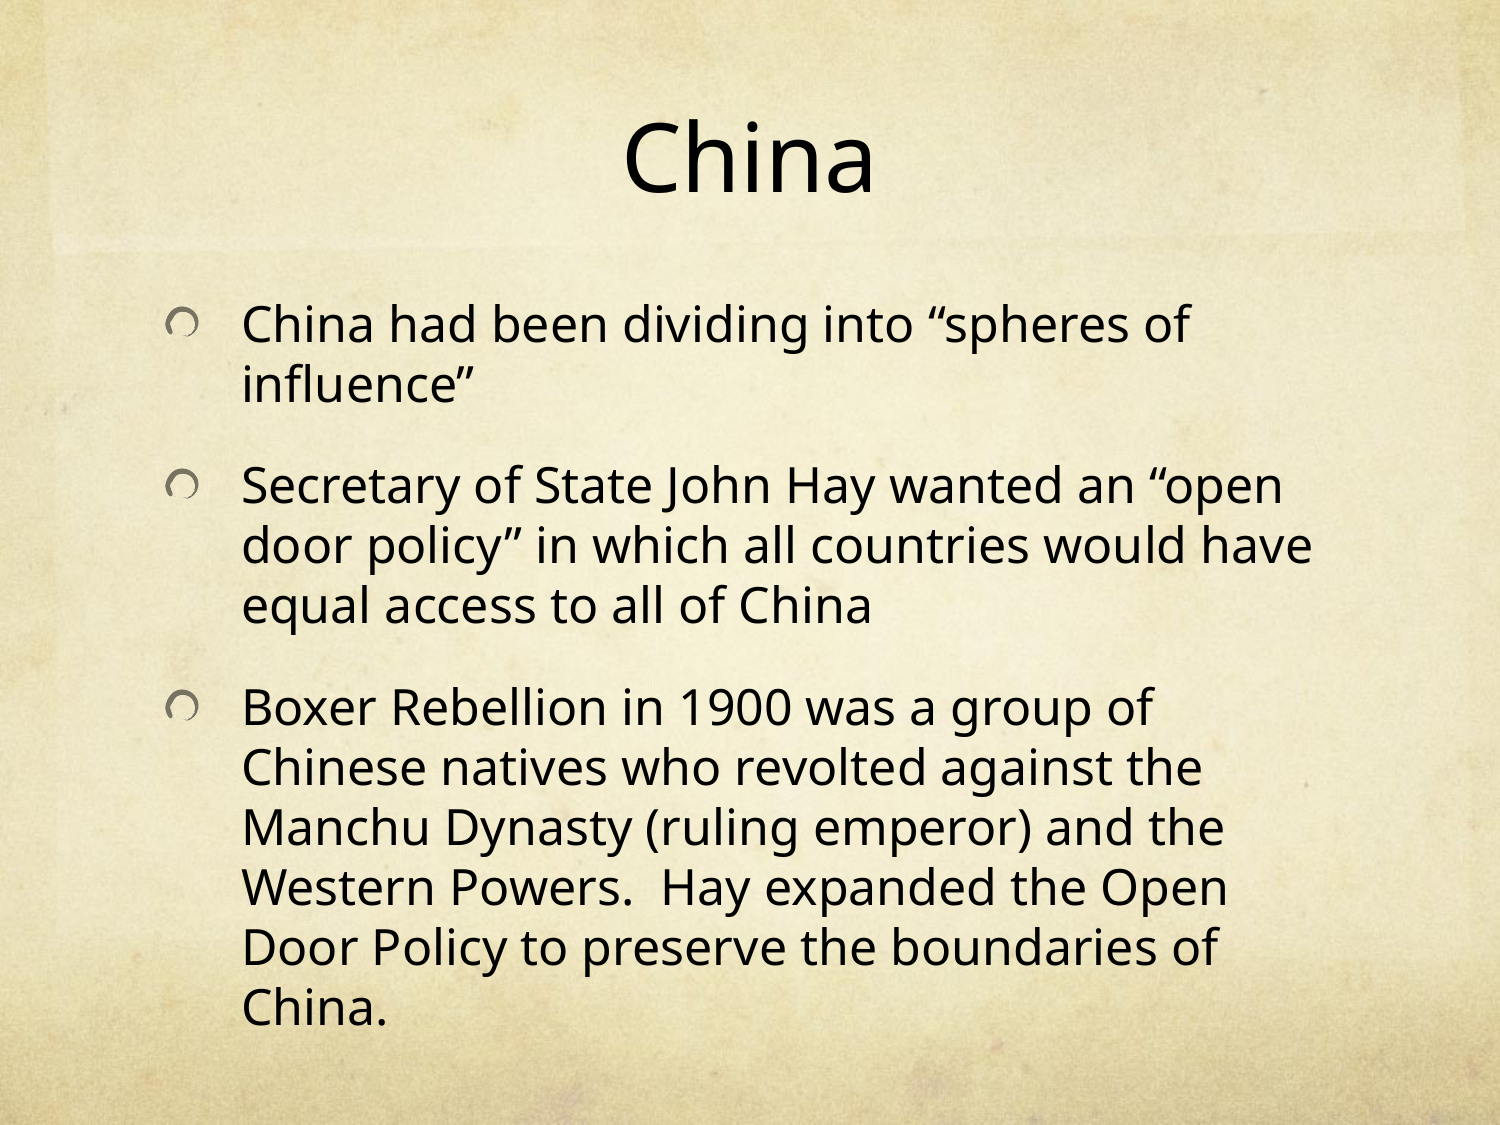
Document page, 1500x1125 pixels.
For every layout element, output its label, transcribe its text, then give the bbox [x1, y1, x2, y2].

title China [150, 82, 1350, 225]
picture [0, 0, 1500, 1125]
list China had been dividing into “spheres of influence” Secretary of State John Hay wanted an “open door policy” in which all countries would have equal access to all of China Boxer Rebellion in 1900 was a group of Chinese natives who revolted against the Manchu Dynasty (ruling emperor) and the Western Powers. Hay expanded the Open Door Policy to preserve the boundaries of China. [150, 284, 1350, 950]
